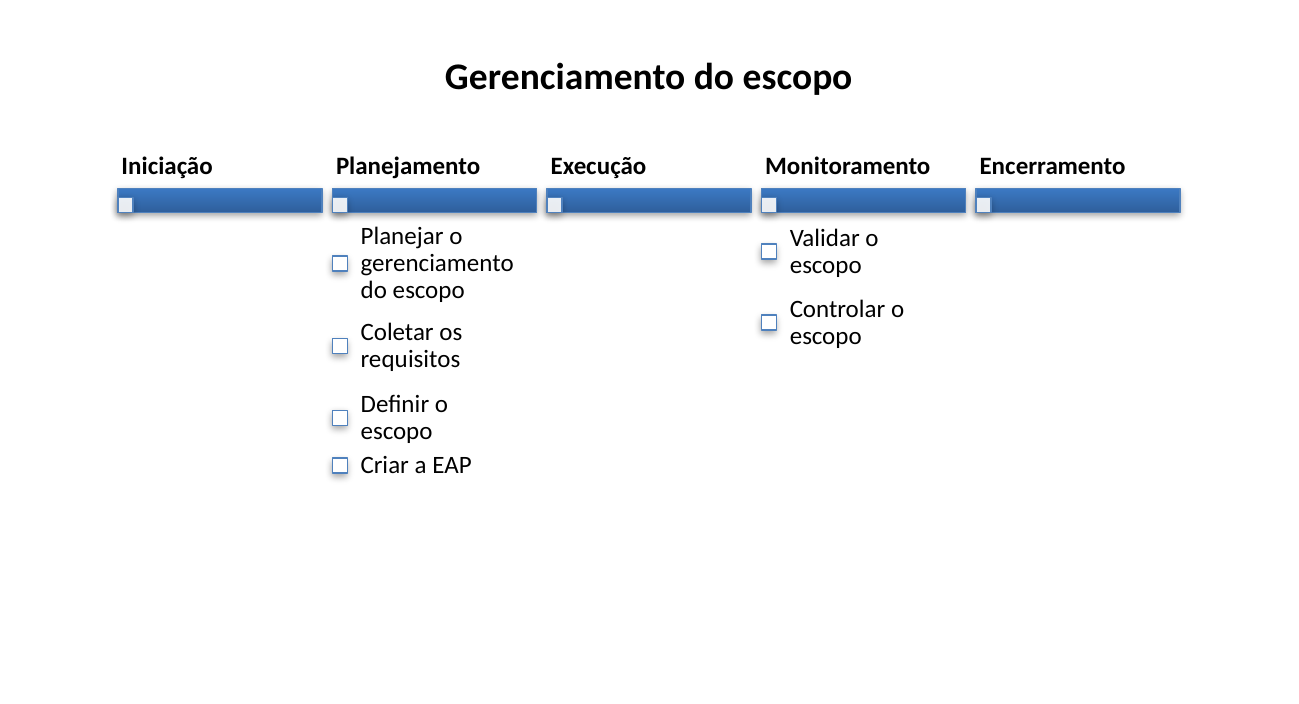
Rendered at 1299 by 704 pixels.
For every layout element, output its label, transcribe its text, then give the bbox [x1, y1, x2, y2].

text_box Gerenciamento do escopo [0, 44, 1299, 106]
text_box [117, 145, 1181, 484]
